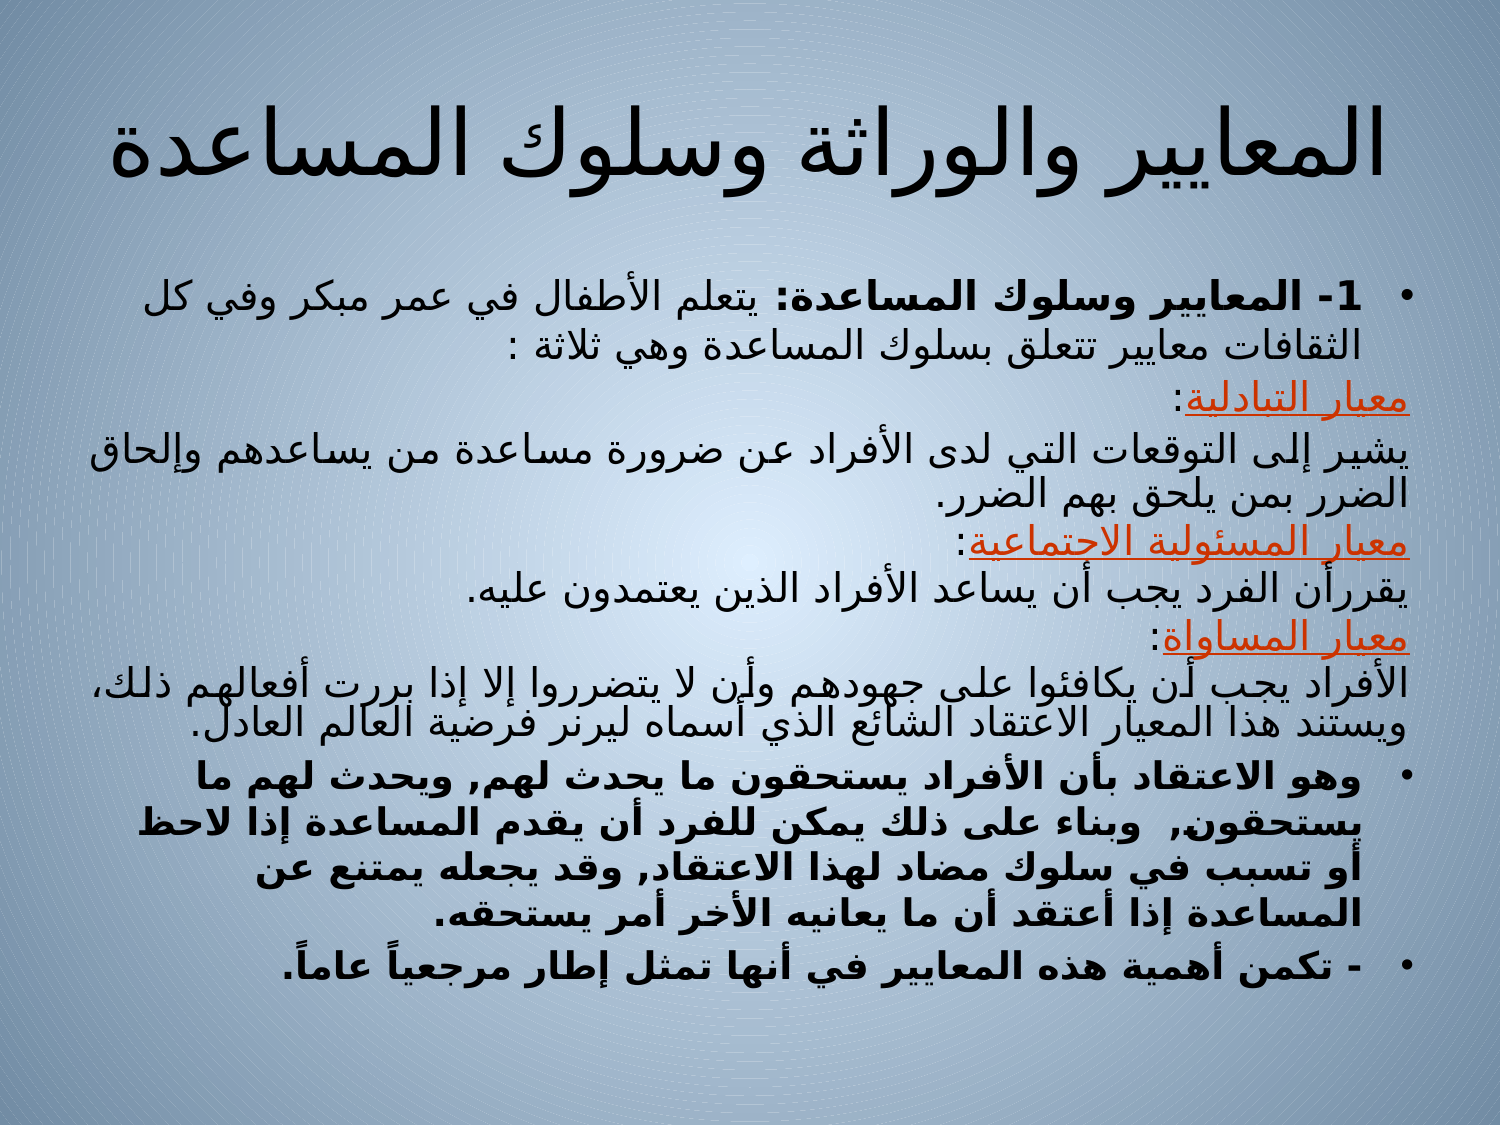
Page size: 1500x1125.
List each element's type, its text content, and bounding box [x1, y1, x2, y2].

title المعايير والوراثة وسلوك المساعدة [75, 45, 1425, 233]
list 1- المعايير وسلوك المساعدة: يتعلم الأطفال في عمر مبكر وفي كل الثقافات معايير تتعلق بسلوك المساعدة وهي ثلاثة : معيار التبادلية: يشير إلى التوقعات التي لدى الأفراد عن ضرورة مساعدة من يساعدهم وإلحاق الضرر بمن يلحق بهم الضرر. معيار المسئولية الاجتماعية: يقررأن الفرد يجب أن يساعد الأفراد الذين يعتمدون عليه. معيار المساواة: الأفراد يجب أن يكافئوا على جهودهم وأن لا يتضرروا إلا إذا بررت أفعالهم ذلك، ويستند هذا المعيار الاعتقاد الشائع الذي أسماه ليرنر فرضية العالم العادل. وهو الاعتقاد بأن الأفراد يستحقون ما يحدث لهم, ويحدث لهم ما يستحقون, وبناء على ذلك يمكن للفرد أن يقدم المساعدة إذا لاحظ أو تسبب في سلوك مضاد لهذا الاعتقاد, وقد يجعله يمتنع عن المساعدة إذا أعتقد أن ما يعانيه الأخر أمر يستحقه. - تكمن أهمية هذه المعايير في أنها تمثل إطار مرجعياً عاماً. [75, 262, 1425, 1005]
